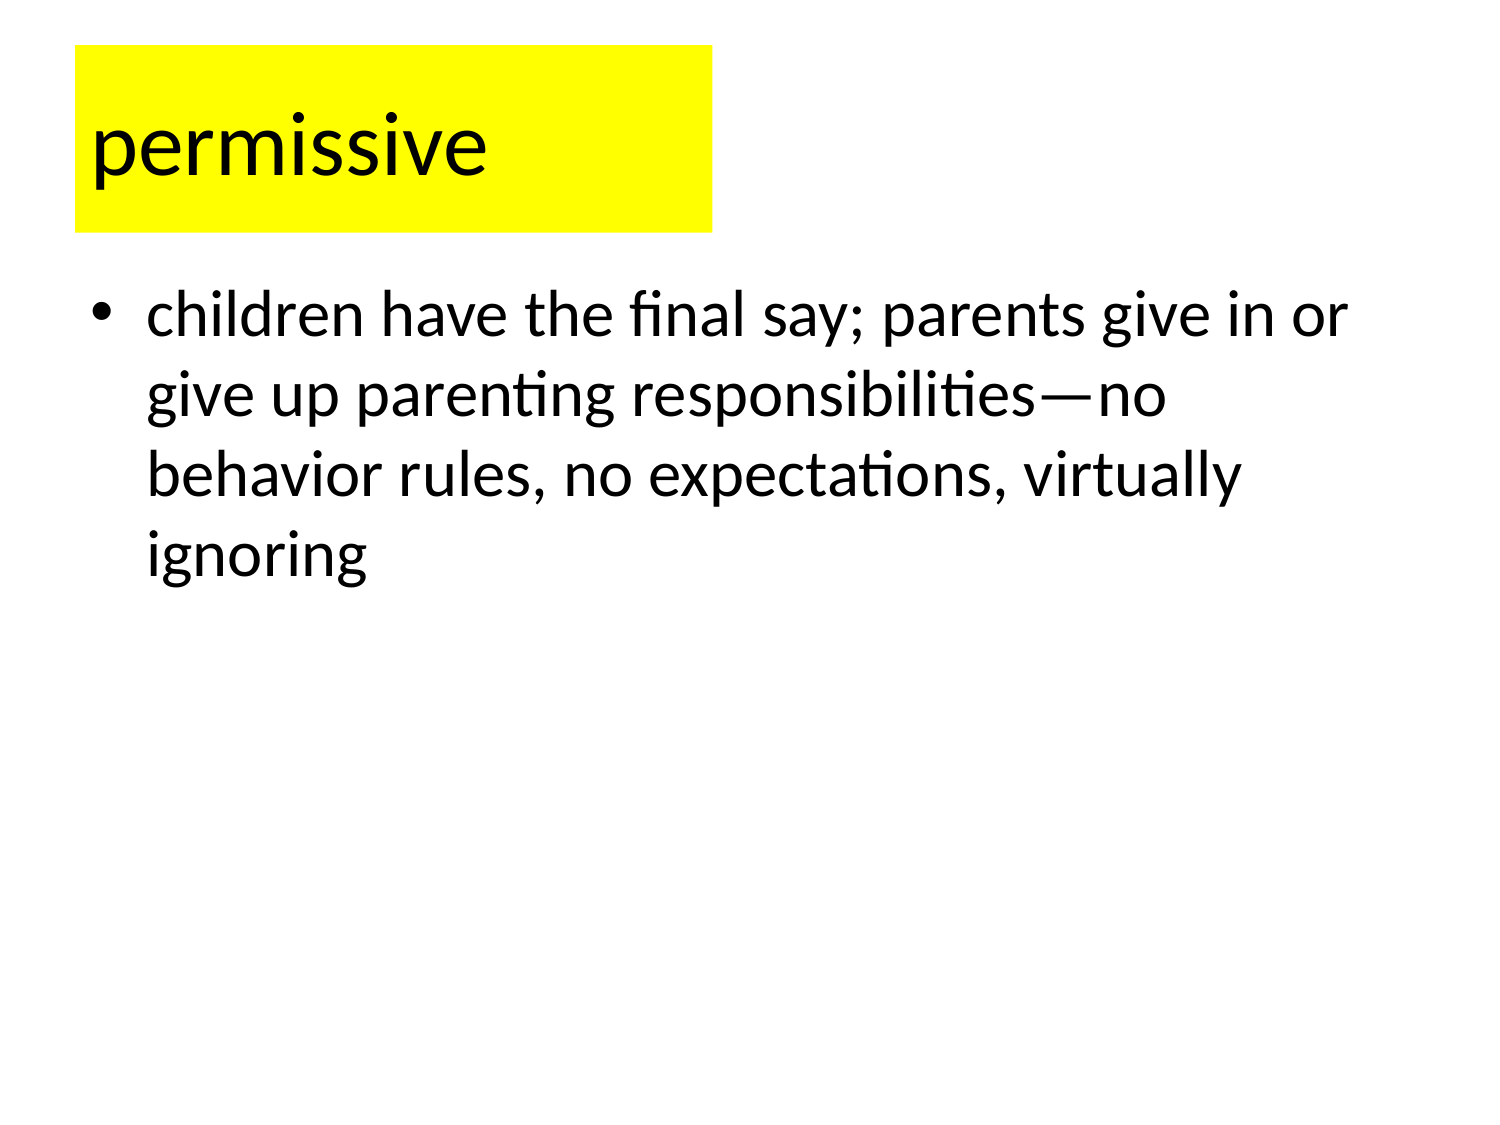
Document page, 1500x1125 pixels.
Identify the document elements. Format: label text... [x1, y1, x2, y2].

title permissive [75, 45, 713, 233]
list children have the final say; parents give in or give up parenting responsibilities—no behavior rules, no expectations, virtually ignoring [75, 262, 1425, 713]
